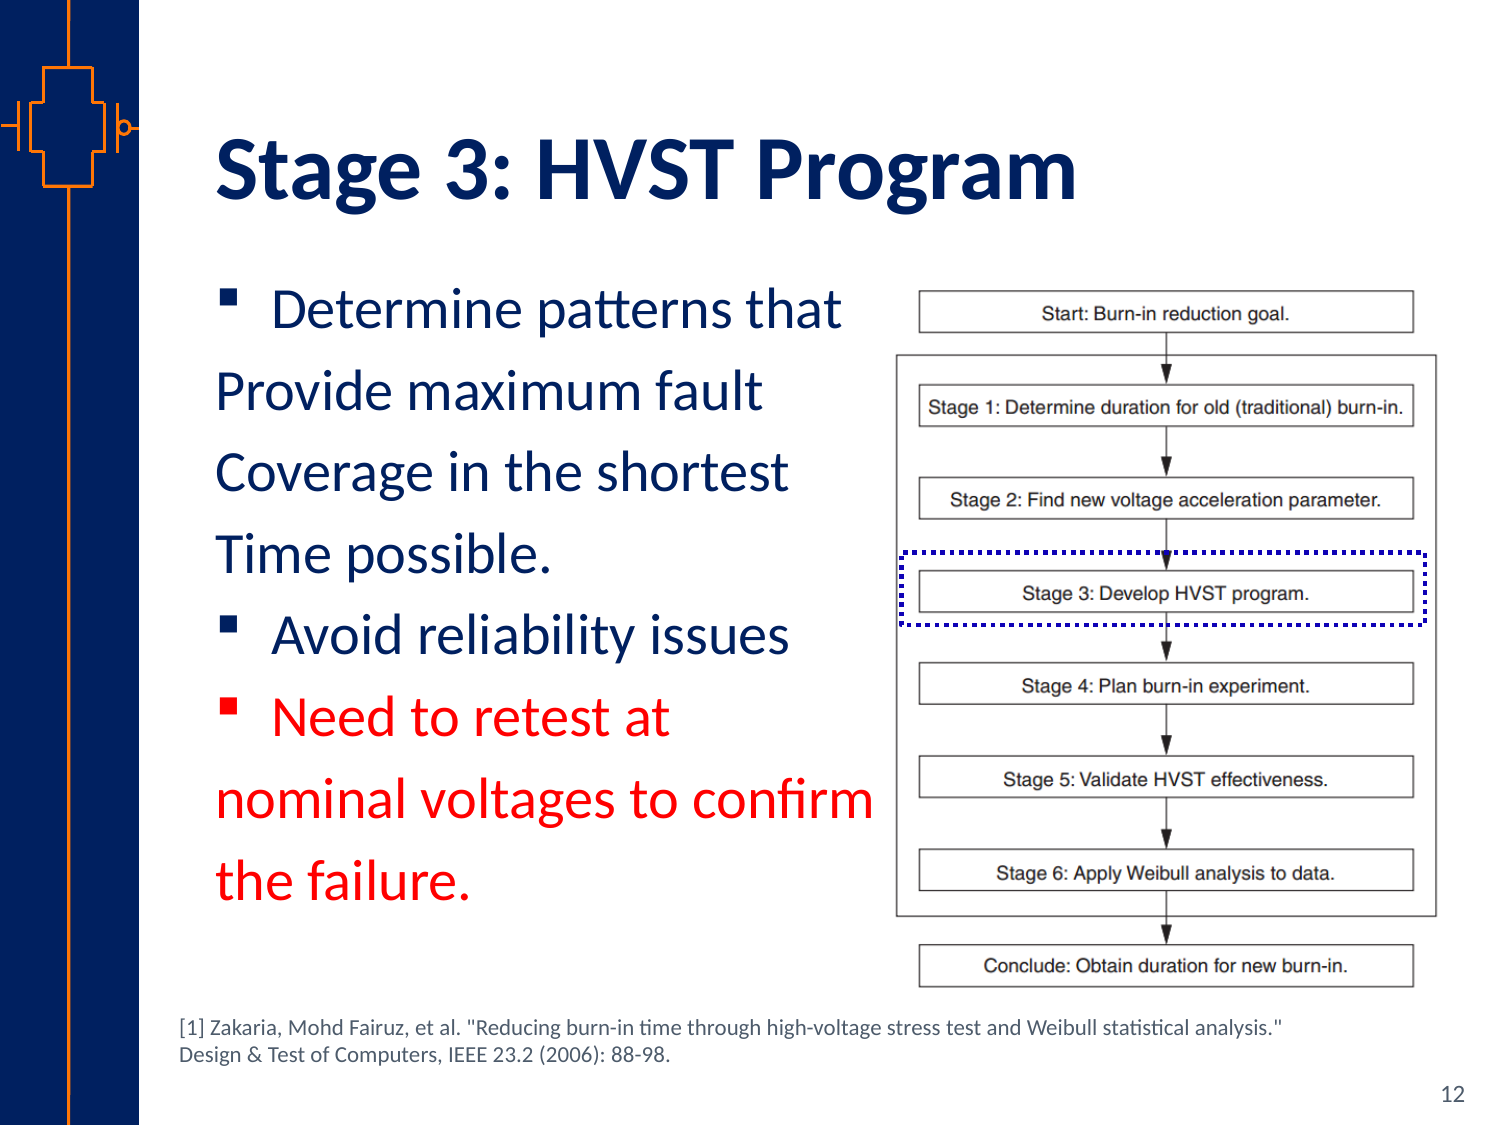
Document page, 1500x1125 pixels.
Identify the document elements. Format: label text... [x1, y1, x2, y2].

slide_number 12 [1425, 1062, 1488, 1123]
list Determine patterns that Provide maximum fault Coverage in the shortest Time possible. Avoid reliability issues Need to retest at nominal voltages to confirm the failure. [200, 262, 843, 988]
picture [851, 262, 1476, 1018]
title Stage 3: HVST Program [200, 37, 1388, 225]
text_box [1] Zakaria, Mohd Fairuz, et al. "Reducing burn-in time through high-voltage stress test and Weibull statistical analysis." Design & Test of Computers, IEEE 23.2 (2006): 88-98. [164, 1005, 1305, 1075]
